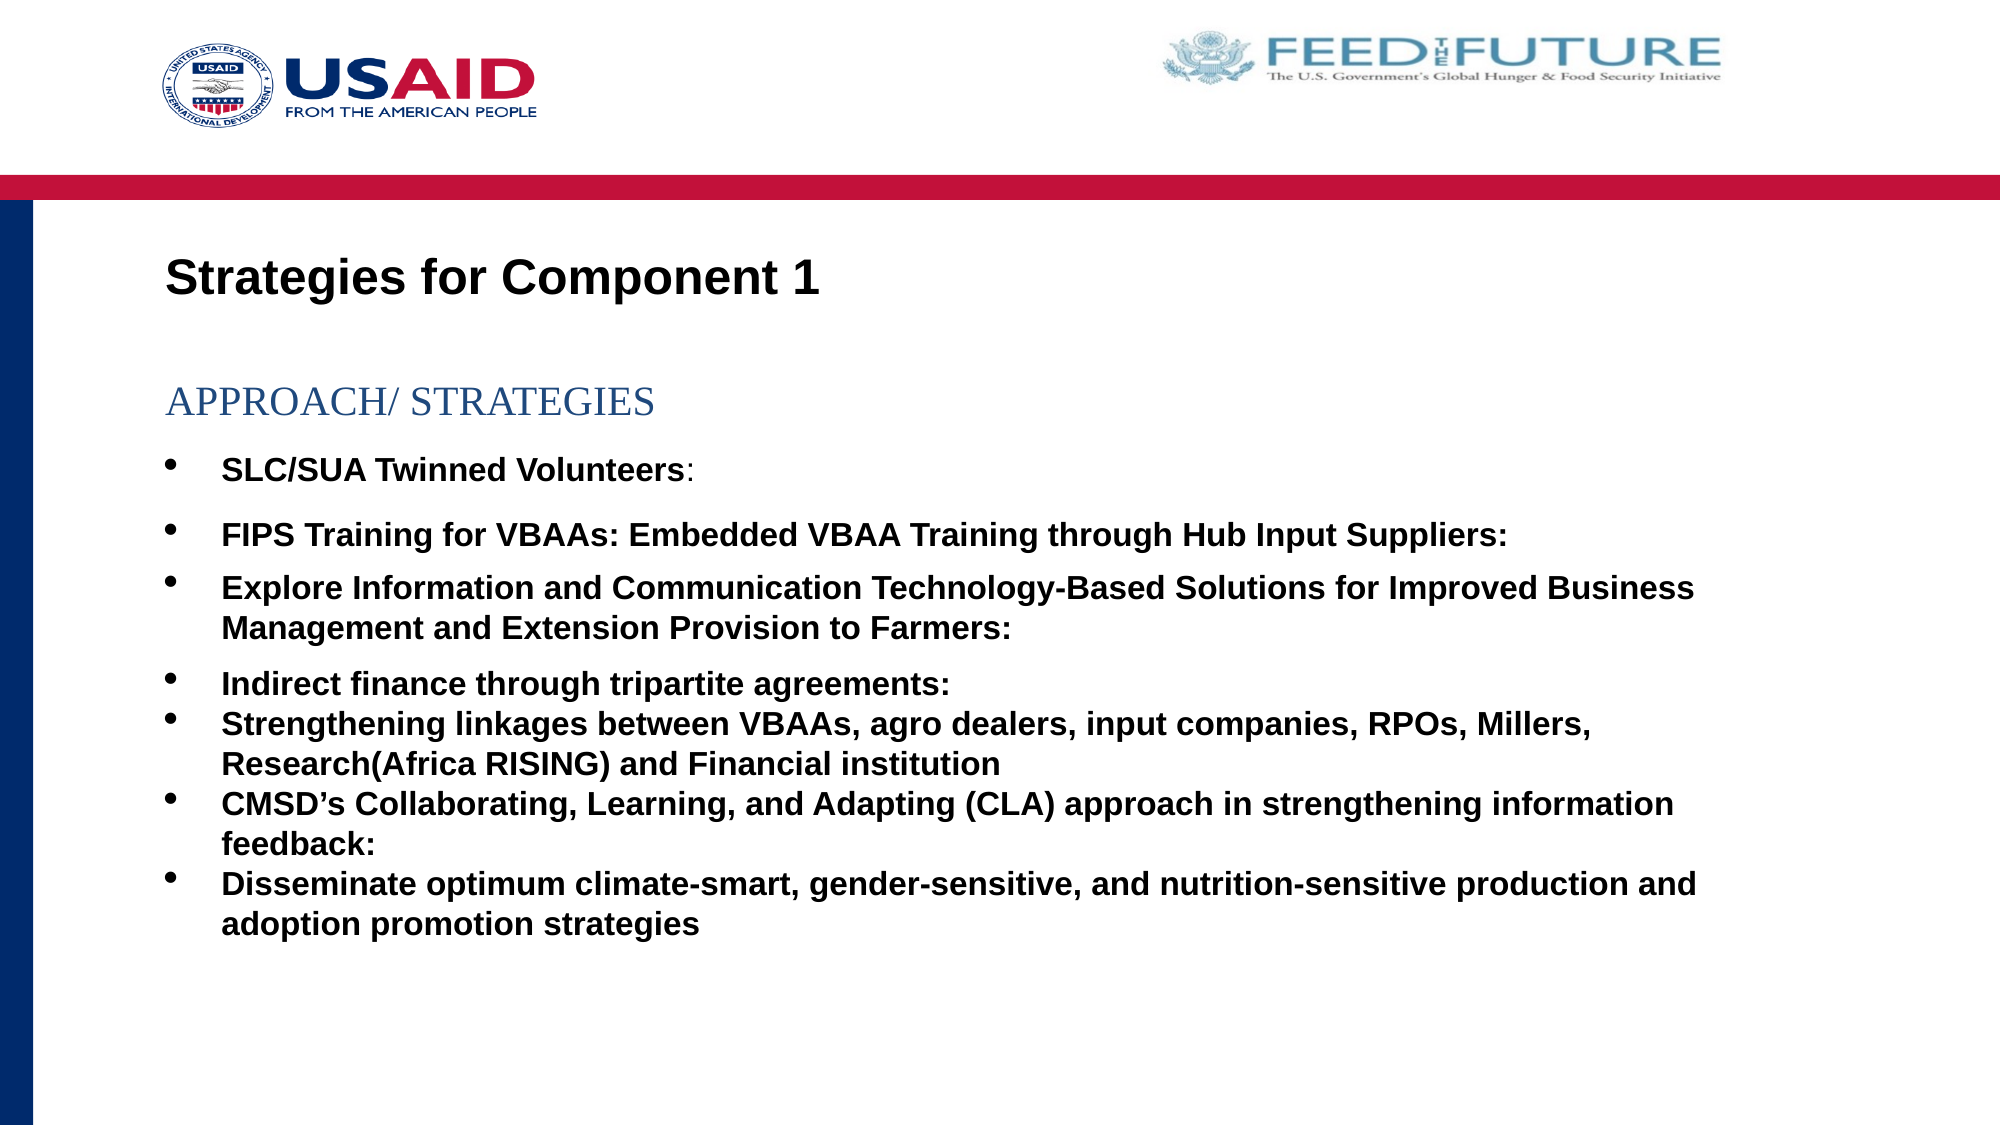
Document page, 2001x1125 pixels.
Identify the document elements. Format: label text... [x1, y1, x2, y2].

list APPROACH/ Strategies SLC/SUA Twinned Volunteers: FIPS Training for VBAAs: Embedded VBAA Training through Hub Input Suppliers: Explore Information and Communication Technology-Based Solutions for Improved Business Management and Extension Provision to Farmers: Indirect finance through tripartite agreements: Strengthening linkages between VBAAs, agro dealers, input companies, RPOs, Millers, Research(Africa RISING) and Financial institution CMSD’s Collaborating, Learning, and Adapting (CLA) approach in strengthening information feedback: Disseminate optimum climate-smart, gender-sensitive, and nutrition-sensitive production and adoption promotion strategies [150, 362, 1850, 1050]
picture [1116, 11, 1837, 152]
title Strategies for Component 1 [150, 237, 1850, 338]
picture [107, 17, 590, 158]
